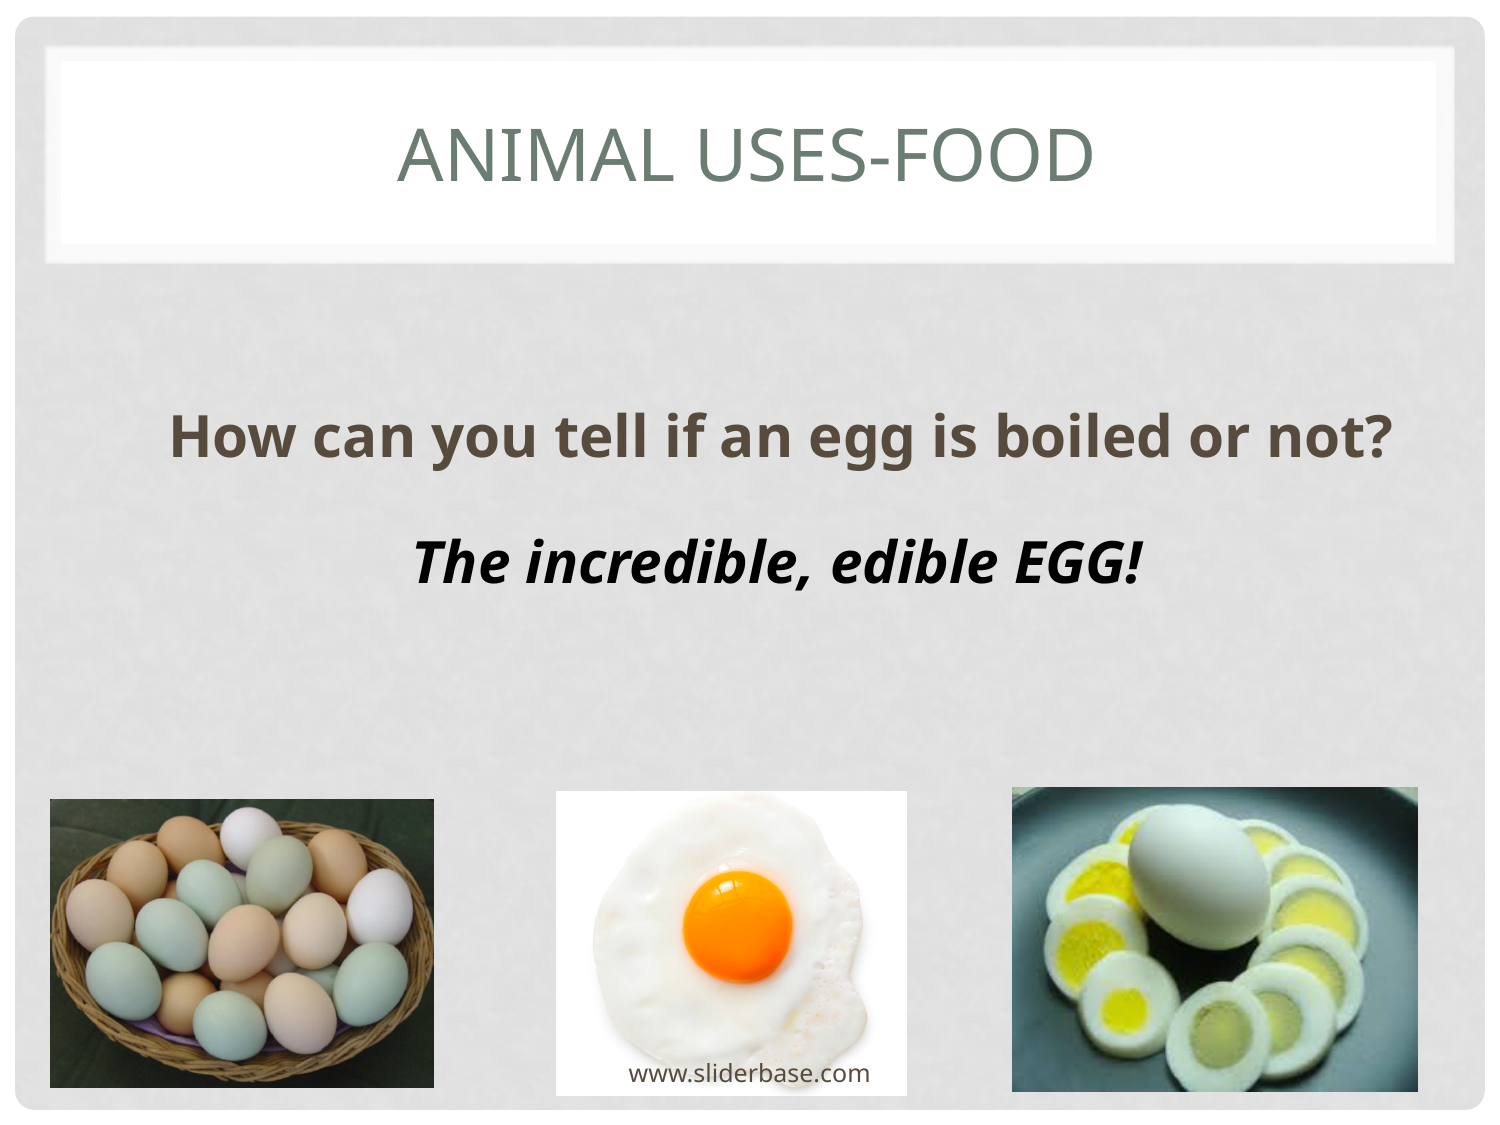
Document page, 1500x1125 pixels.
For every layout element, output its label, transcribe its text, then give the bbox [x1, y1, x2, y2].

picture [556, 791, 907, 1096]
picture [49, 799, 434, 1088]
picture [1012, 787, 1418, 1092]
title Animal Uses-Food [69, 66, 1425, 238]
footer www.sliderbase.com [512, 1042, 988, 1103]
text_box How can you tell if an egg is boiled or not? The incredible, edible EGG! [50, 399, 1438, 604]
